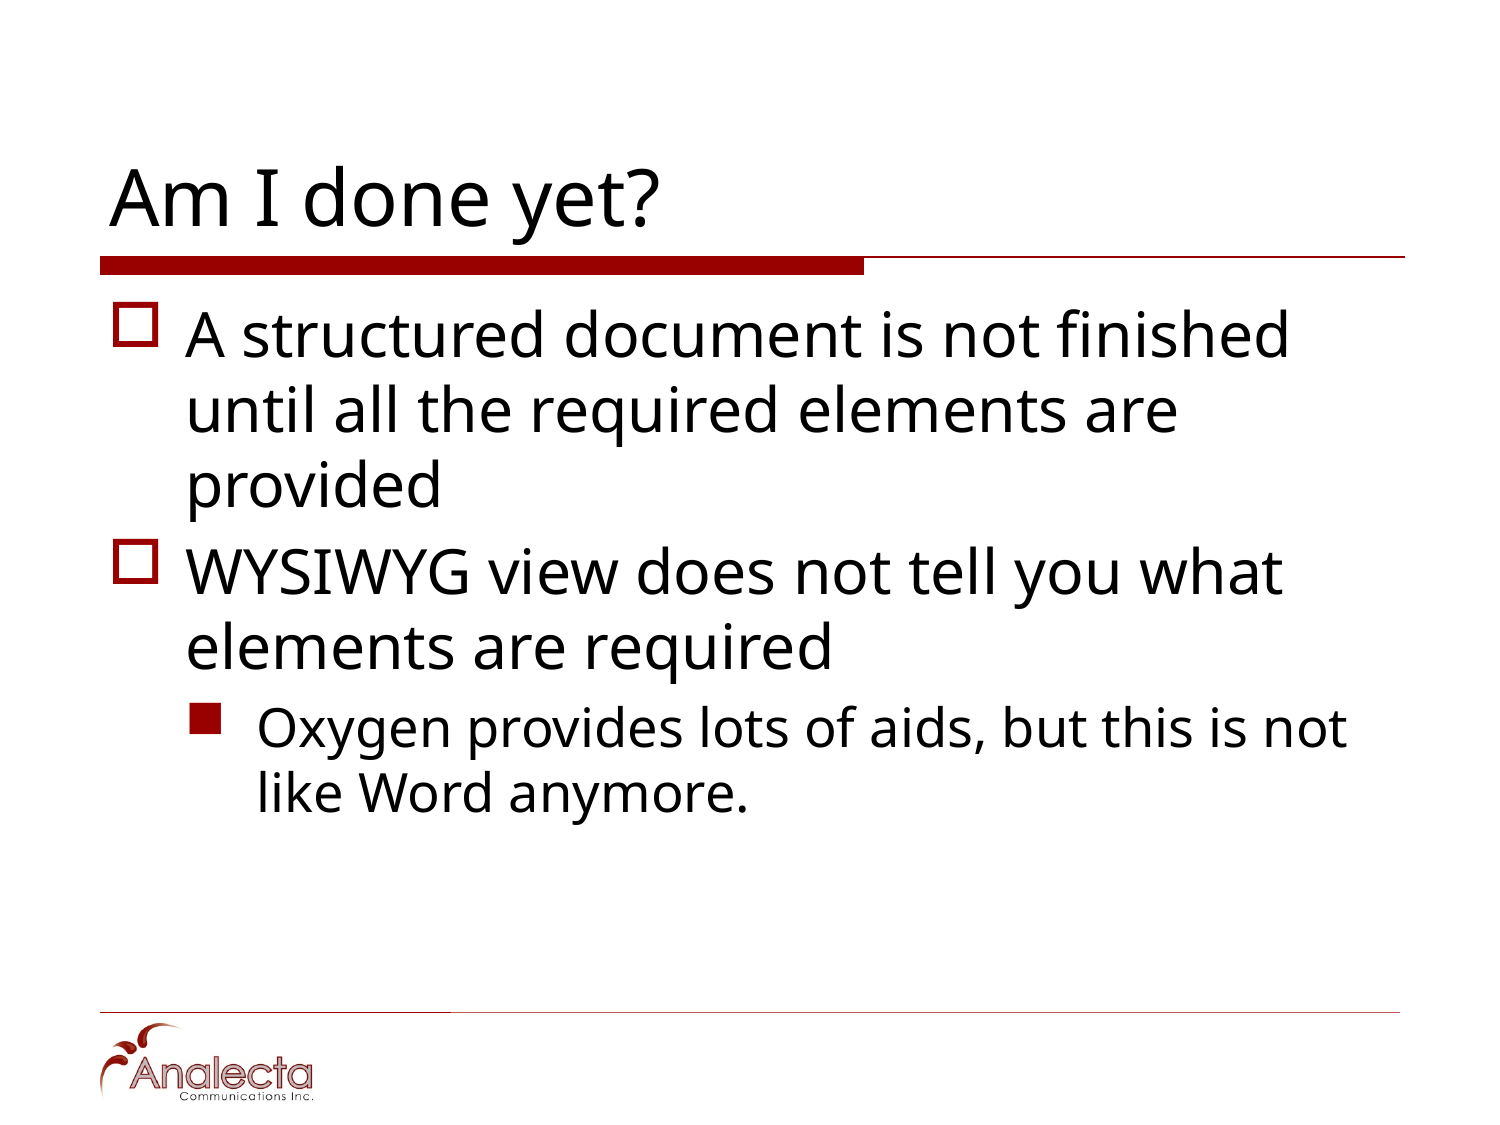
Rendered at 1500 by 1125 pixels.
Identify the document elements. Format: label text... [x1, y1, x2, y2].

title Am I done yet? [94, 50, 1407, 250]
list A structured document is not finished until all the required elements are provided WYSIWYG view does not tell you what elements are required Oxygen provides lots of aids, but this is not like Word anymore. [92, 287, 1406, 988]
picture [100, 1023, 313, 1101]
